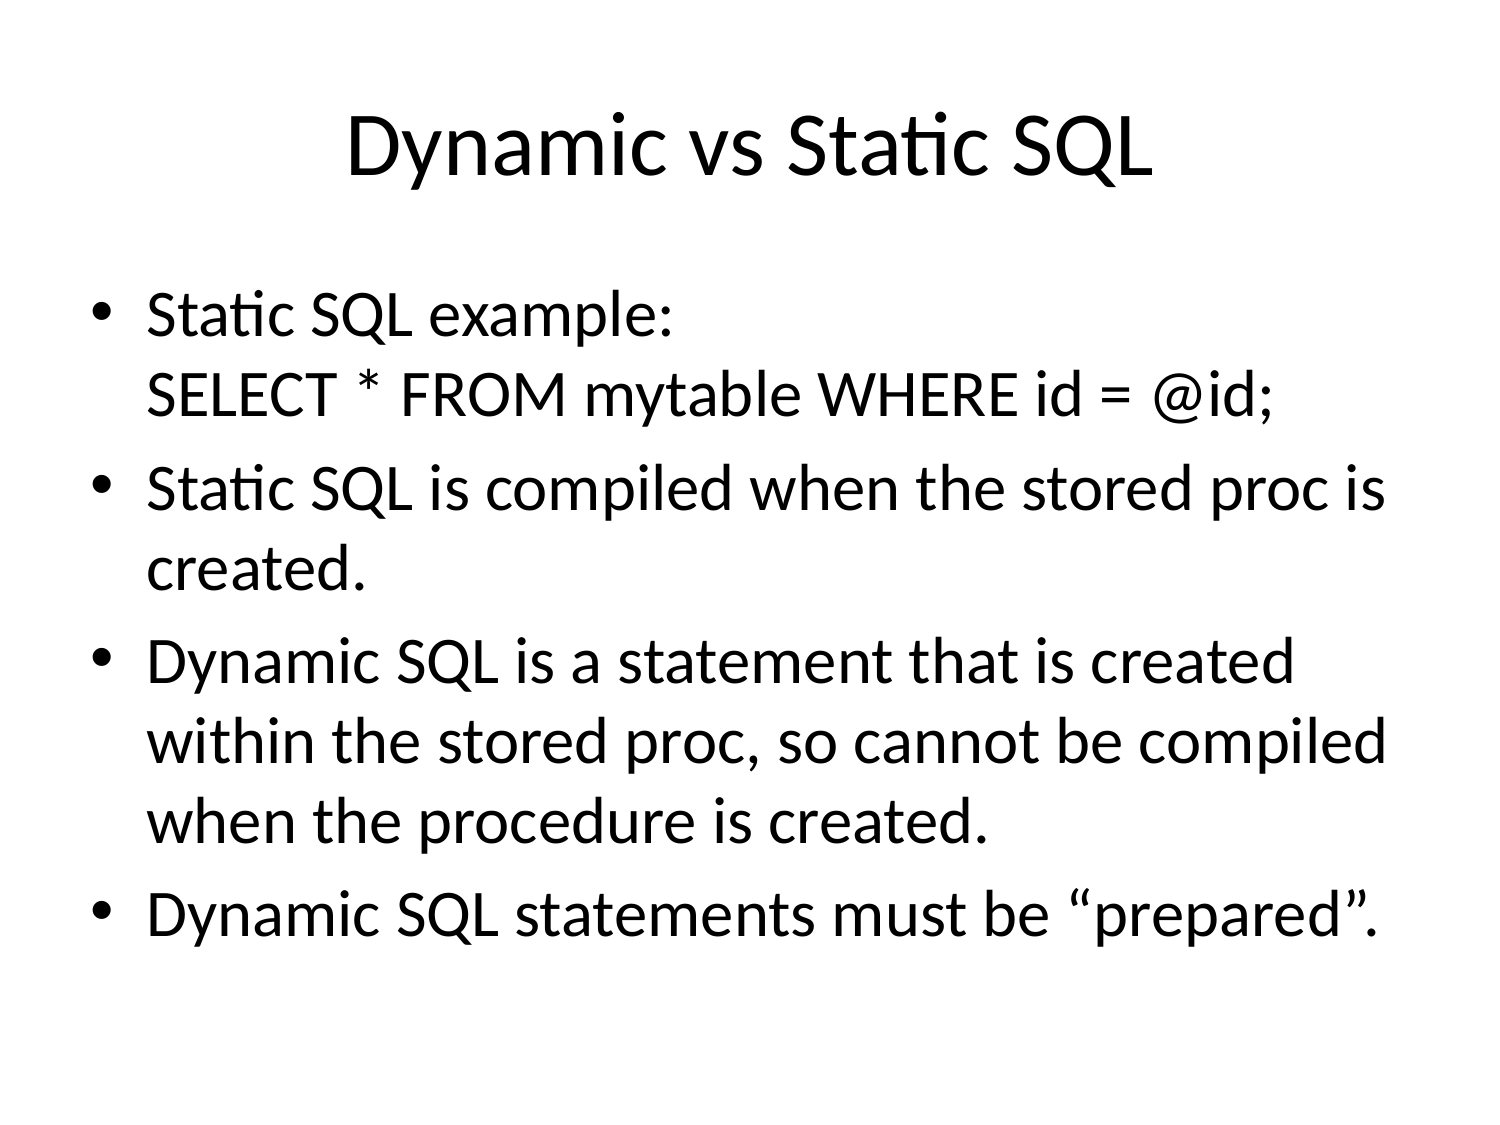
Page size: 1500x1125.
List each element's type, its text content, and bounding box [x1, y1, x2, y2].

list Static SQL example: SELECT * FROM mytable WHERE id = @id; Static SQL is compiled when the stored proc is created. Dynamic SQL is a statement that is created within the stored proc, so cannot be compiled when the procedure is created. Dynamic SQL statements must be “prepared”. [75, 262, 1425, 1005]
title Dynamic vs Static SQL [75, 45, 1425, 233]
